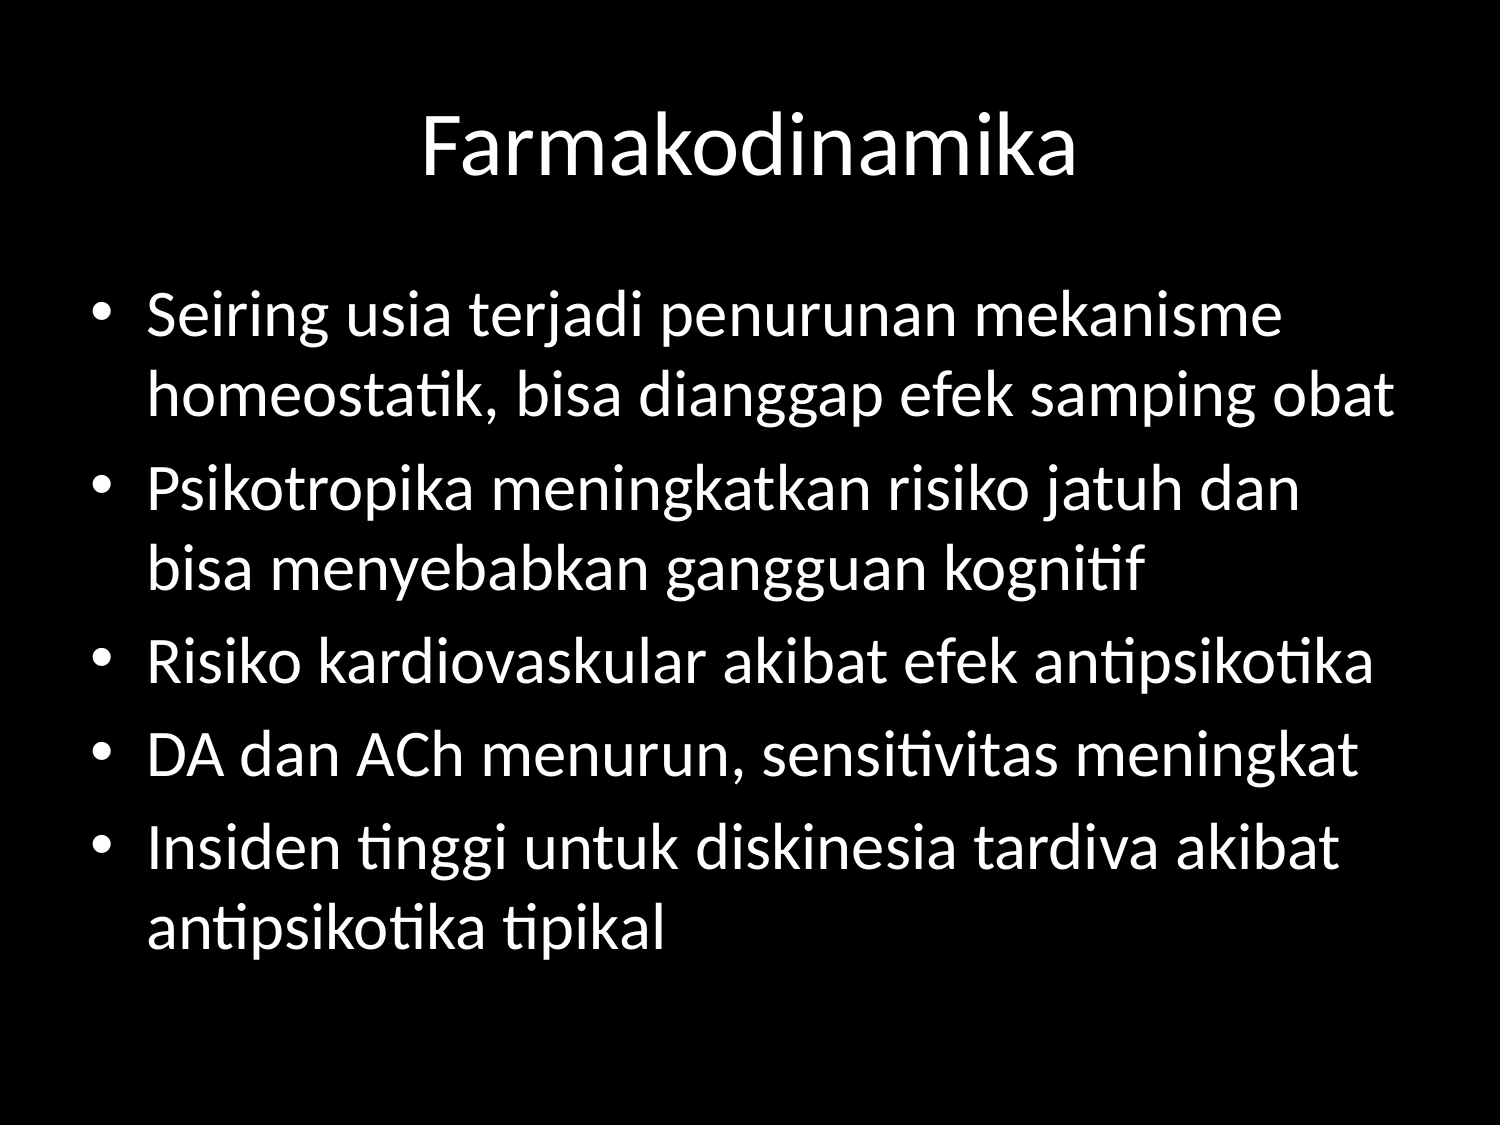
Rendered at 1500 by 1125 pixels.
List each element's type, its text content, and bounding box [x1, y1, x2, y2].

title Farmakodinamika [75, 45, 1425, 233]
list Seiring usia terjadi penurunan mekanisme homeostatik, bisa dianggap efek samping obat Psikotropika meningkatkan risiko jatuh dan bisa menyebabkan gangguan kognitif Risiko kardiovaskular akibat efek antipsikotika DA dan ACh menurun, sensitivitas meningkat Insiden tinggi untuk diskinesia tardiva akibat antipsikotika tipikal [75, 262, 1425, 1005]
